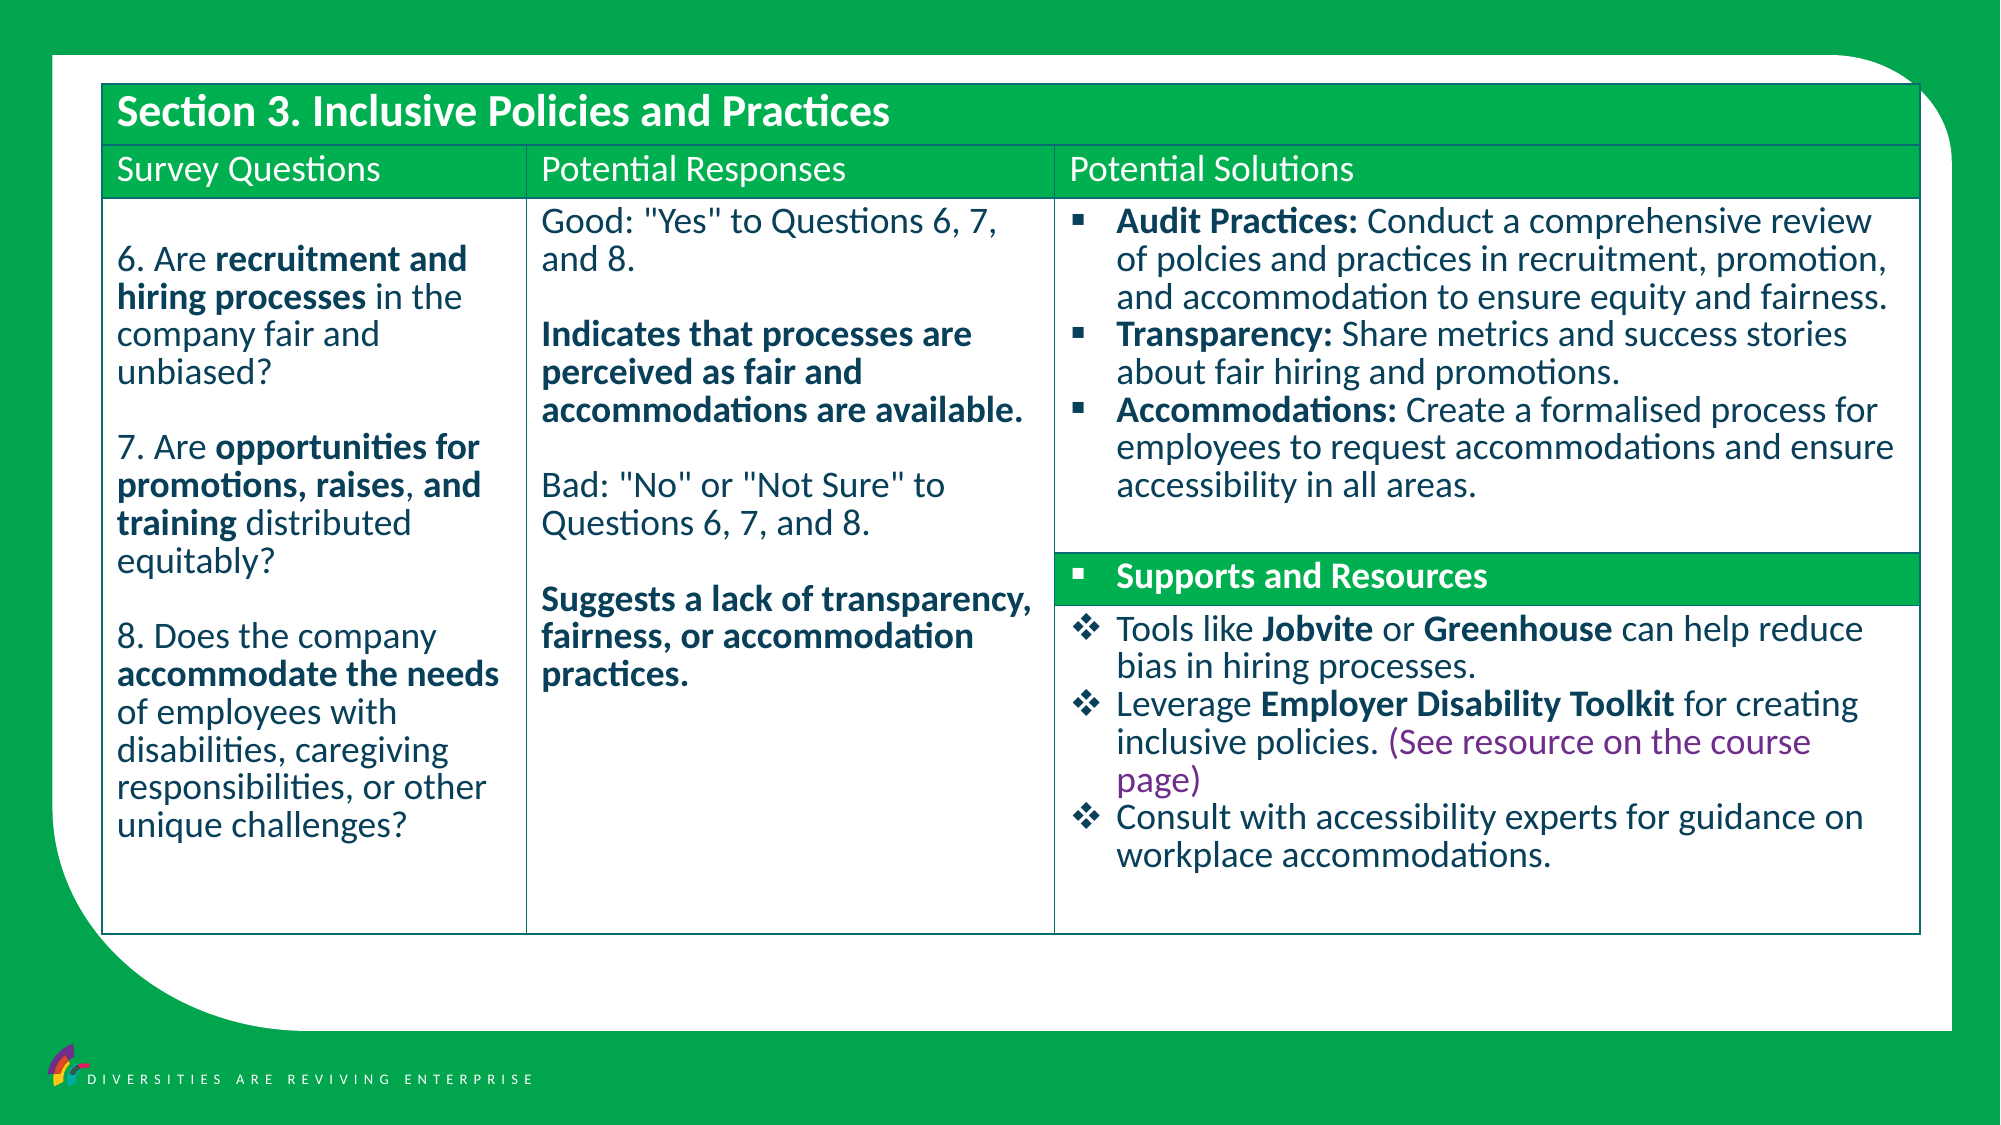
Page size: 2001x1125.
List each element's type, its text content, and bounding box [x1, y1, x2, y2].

table_cell Potential Solutions [1055, 146, 1919, 197]
table_cell Survey Questions [103, 146, 526, 197]
table_cell Good: "Yes" to Questions 6, 7, and 8. Indicates that processes are perceived as fair and accommodations are available. Bad: "No" or "Not Sure" to Questions 6, 7, and 8. Suggests a lack of transparency, fairness, or accommodation practices. [527, 199, 1054, 933]
table_cell Supports and Resources [1055, 554, 1919, 605]
table_cell Audit Practices: Conduct a comprehensive review of polcies and practices in recruitment, promotion, and accommodation to ensure equity and fairness. Transparency: Share metrics and success stories about fair hiring and promotions. Accommodations: Create a formalised process for employees to request accommodations and ensure accessibility in all areas. [1055, 199, 1919, 552]
table_cell Potential Responses [527, 146, 1054, 197]
table_cell 6. Are recruitment and hiring processes in the company fair and unbiased? 7. Are opportunities for promotions, raises, and training distributed equitably? 8. Does the company accommodate the needs of employees with disabilities, caregiving responsibilities, or other unique challenges? [103, 199, 526, 933]
table_cell Tools like Jobvite or Greenhouse can help reduce bias in hiring processes. Leverage Employer Disability Toolkit for creating inclusive policies. (See resource on the course page) Consult with accessibility experts for guidance on workplace accommodations. [1055, 606, 1919, 933]
table_header Section 3. Inclusive Policies and Practices [103, 85, 1919, 144]
